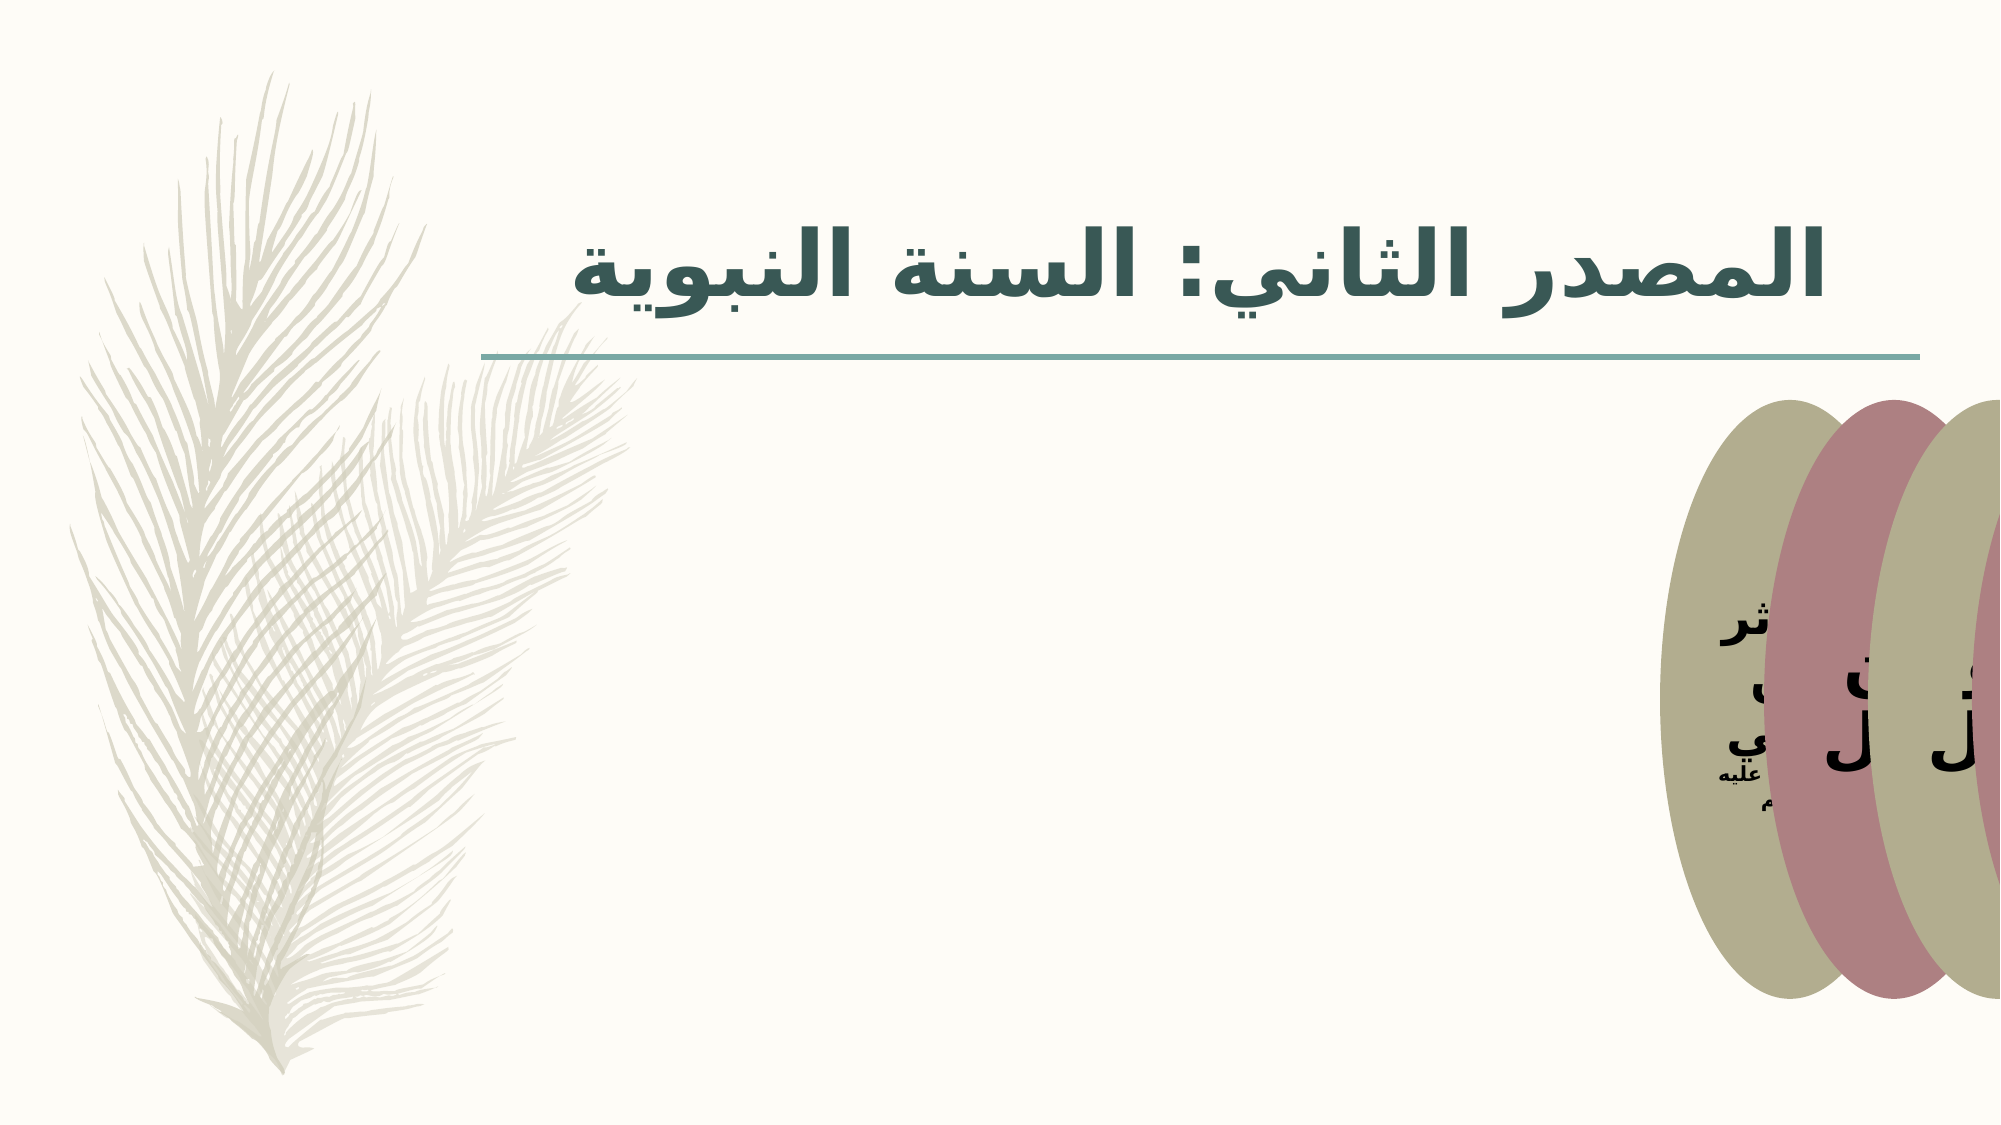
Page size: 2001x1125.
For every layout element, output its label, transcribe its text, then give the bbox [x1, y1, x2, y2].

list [100, 399, 1921, 1000]
title المصدر الثاني: السنة النبوية [481, 93, 1920, 350]
